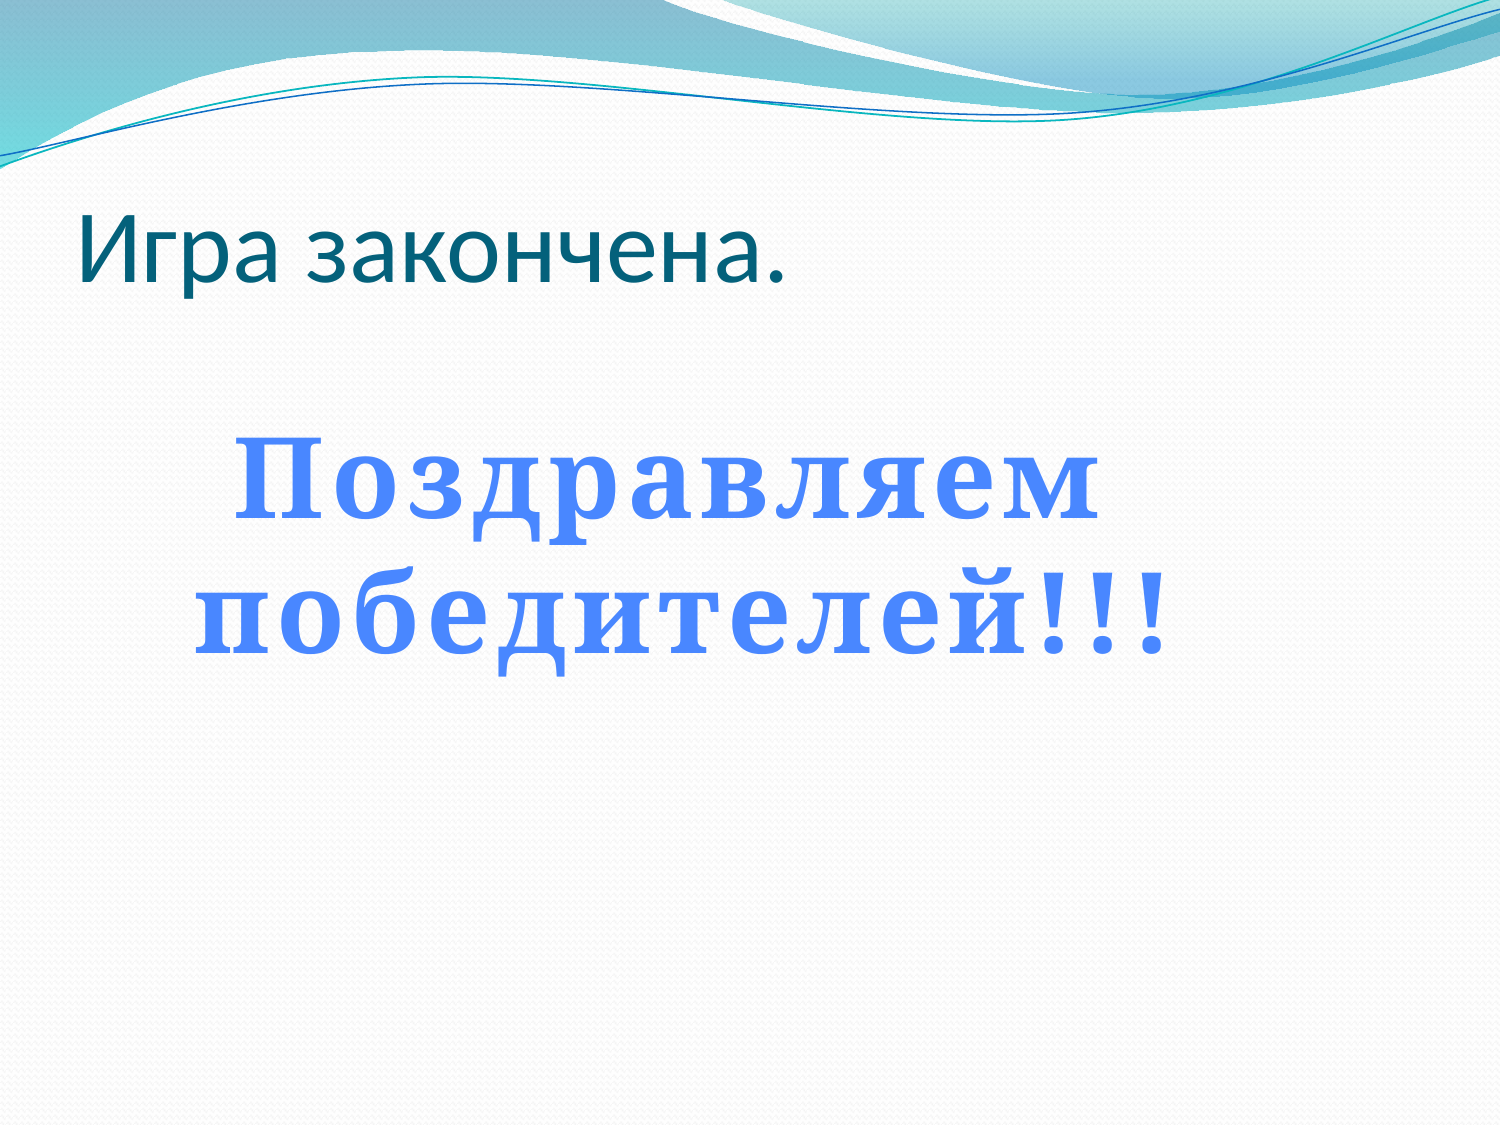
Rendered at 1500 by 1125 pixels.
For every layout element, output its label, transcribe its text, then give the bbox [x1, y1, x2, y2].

text_box Поздравляем победителей!!! [144, 398, 1191, 684]
title Игра закончена. [75, 115, 1425, 303]
